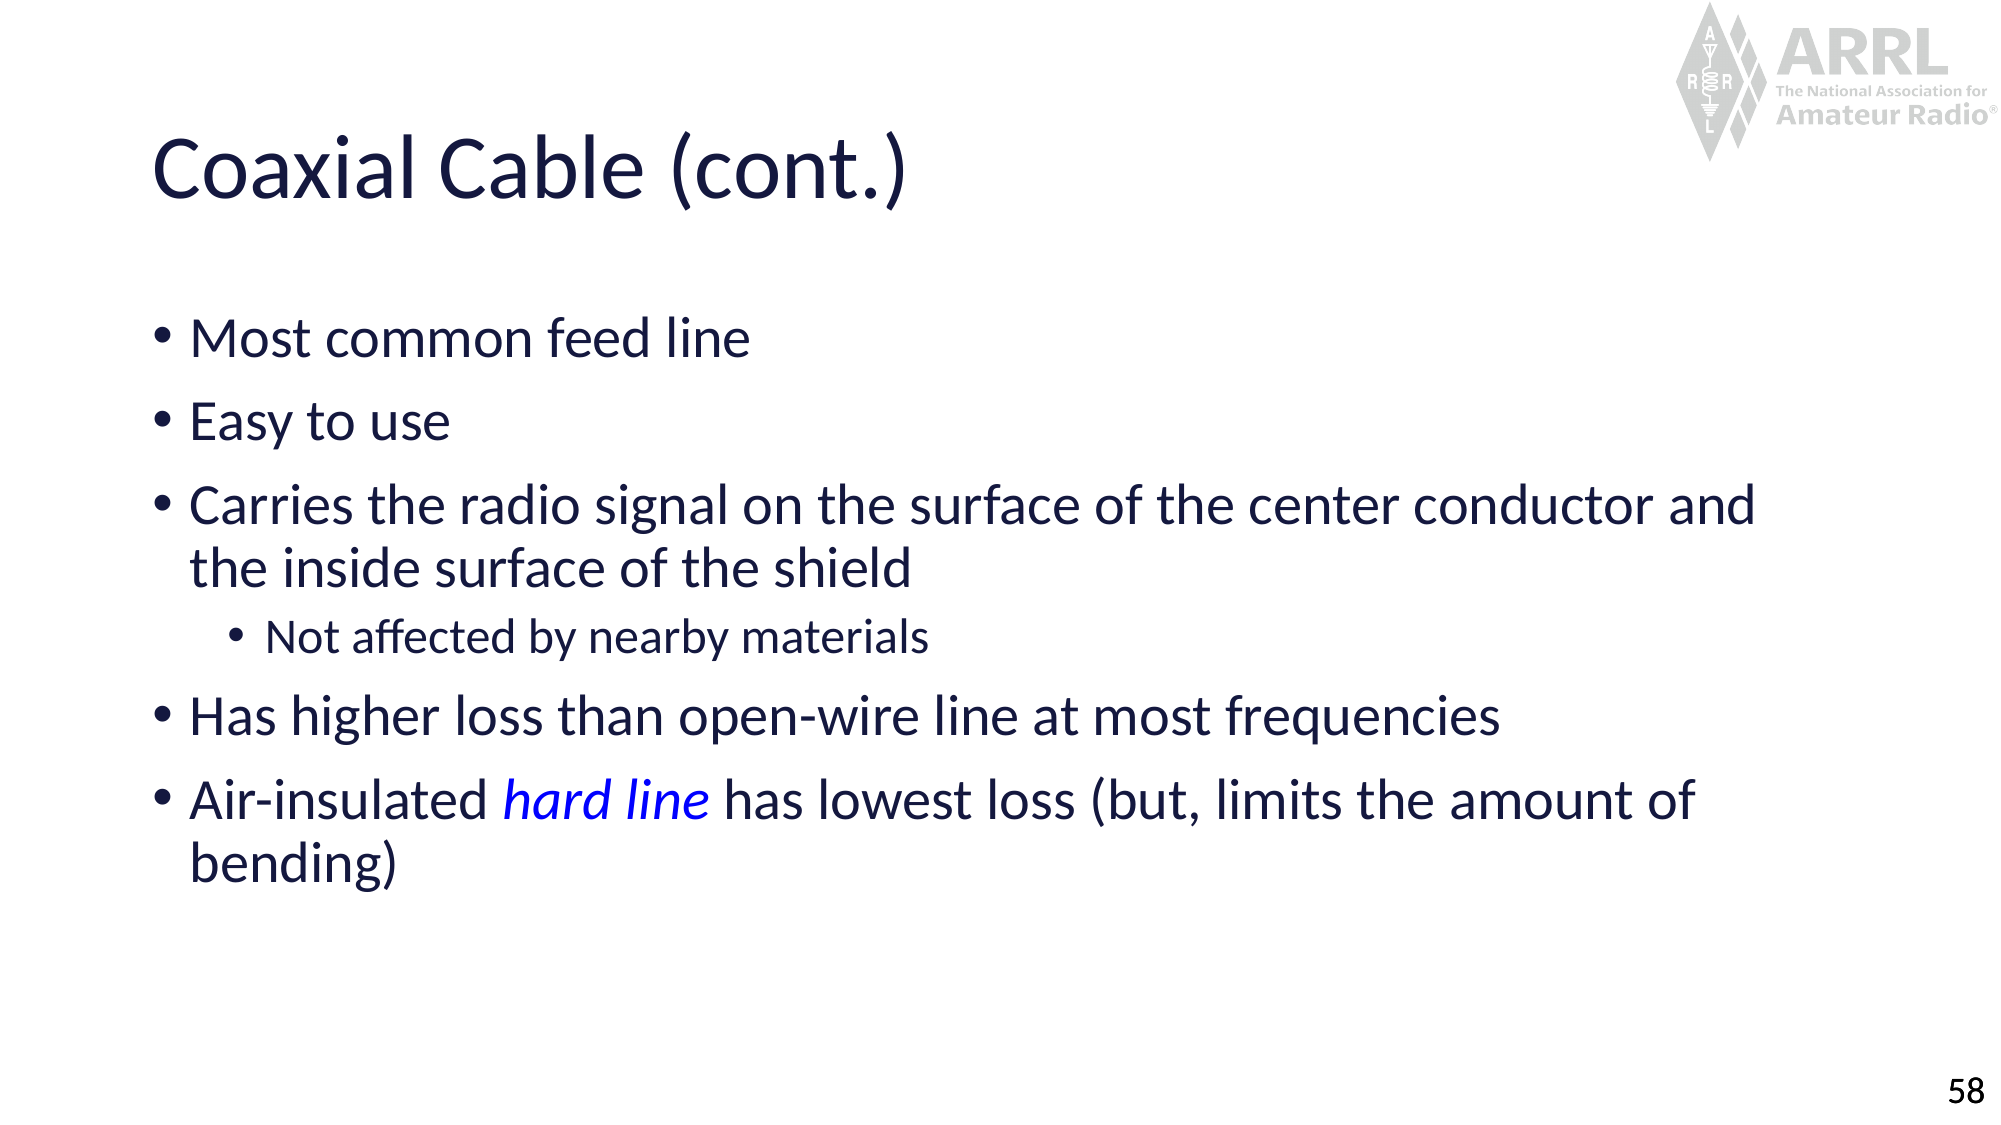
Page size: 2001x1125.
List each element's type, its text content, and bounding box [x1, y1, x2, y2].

title Coaxial Cable (cont.) [137, 59, 1863, 278]
picture [1674, 0, 2000, 164]
list Most common feed line Easy to use Carries the radio signal on the surface of the center conductor and the inside surface of the shield Not affected by nearby materials Has higher loss than open-wire line at most frequencies Air-insulated hard line has lowest loss (but, limits the amount of bending) [137, 299, 1863, 1066]
